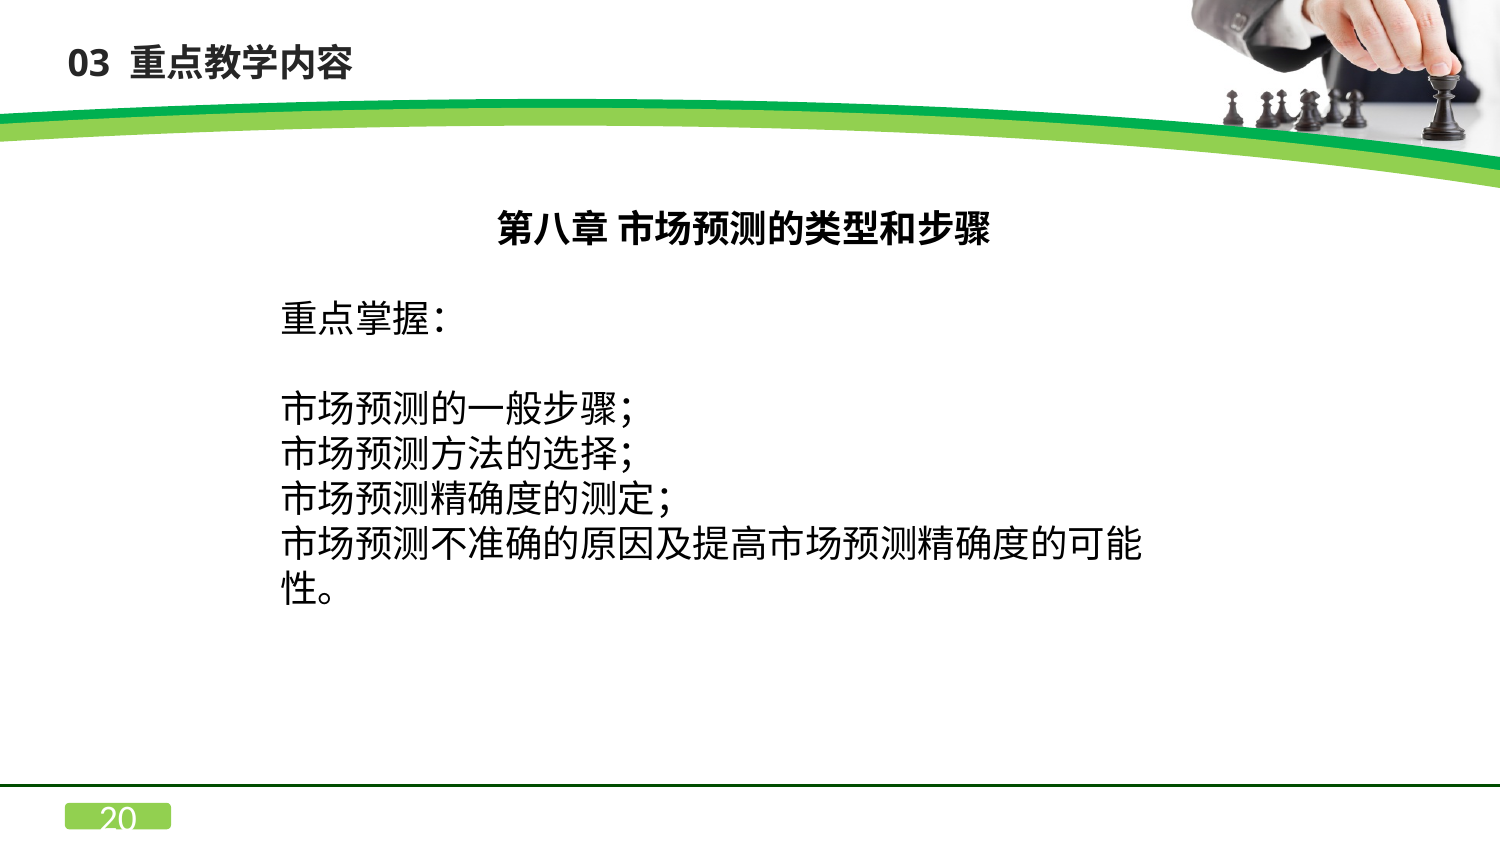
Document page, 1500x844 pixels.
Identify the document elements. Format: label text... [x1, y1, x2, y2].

text_box 03 重点教学内容 [52, 32, 369, 92]
picture [1187, 151, 1245, 157]
text_box 第八章 市场预测的类型和步骤 重点掌握： 市场预测的一般步骤； 市场预测方法的选择； 市场预测精确度的测定； 市场预测不准确的原因及提高市场预测精确度的可能性。 [265, 197, 1223, 708]
picture [1187, 0, 1500, 156]
